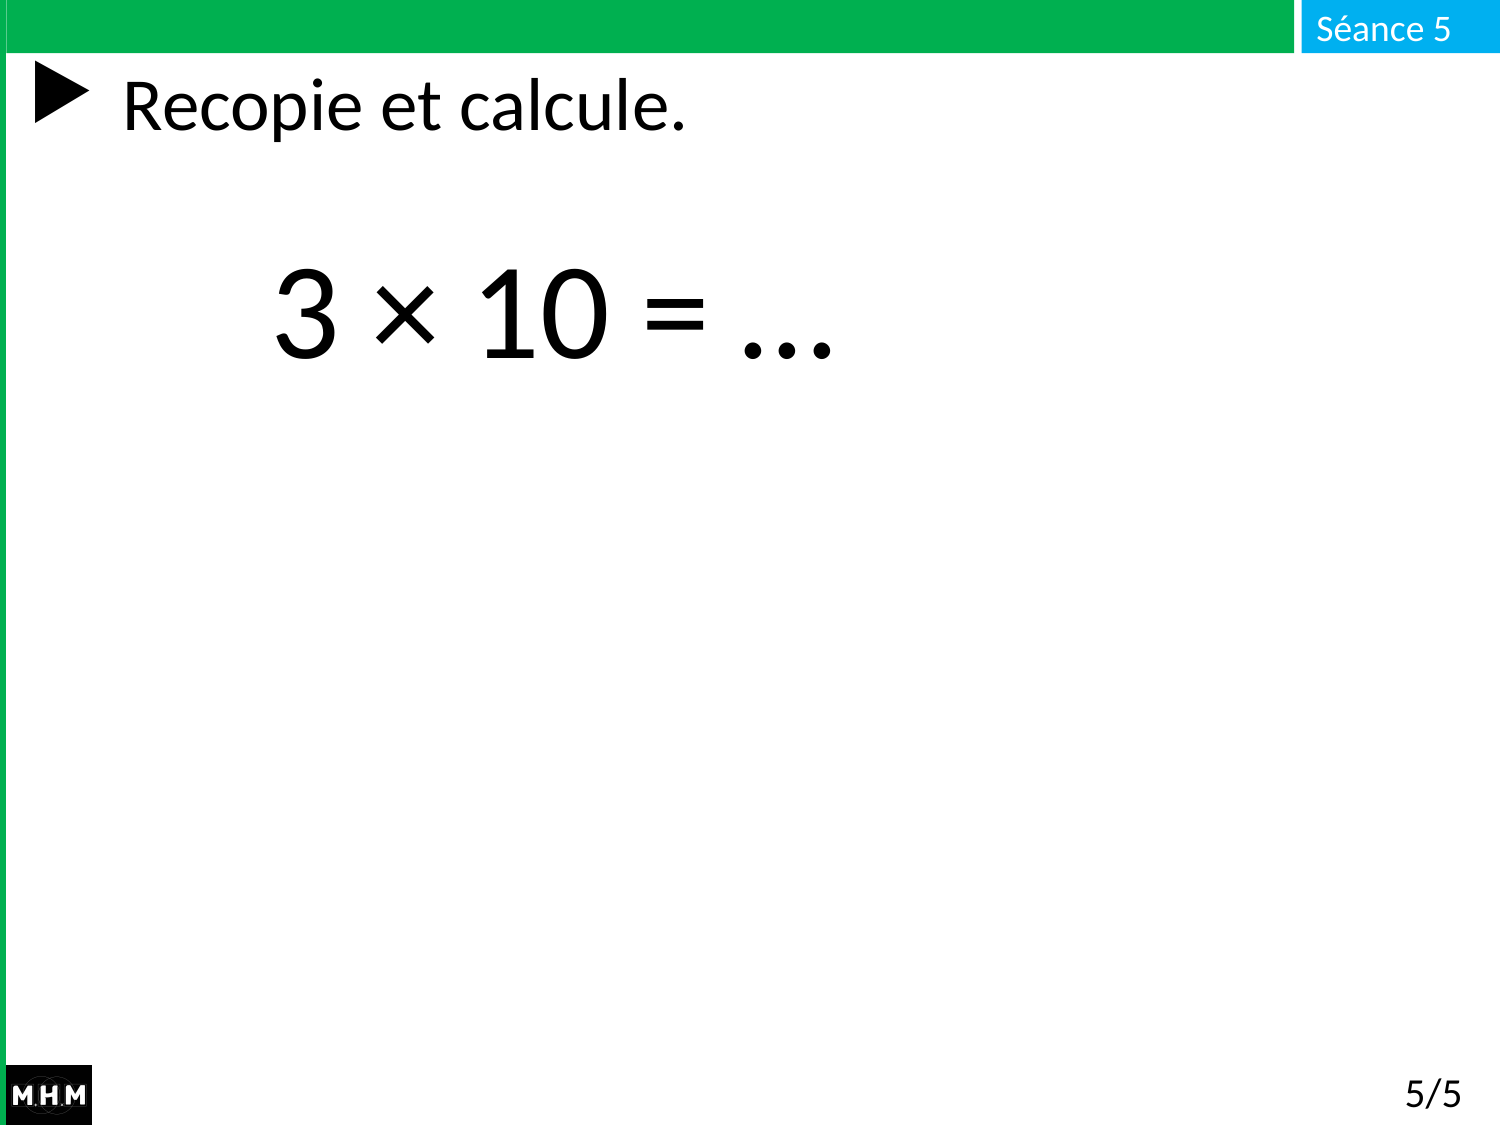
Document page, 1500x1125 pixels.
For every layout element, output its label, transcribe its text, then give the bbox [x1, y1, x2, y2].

title Recopie et calcule. [13, 58, 1397, 154]
text_box 3 × 10 = … [144, 201, 995, 396]
text_box 5/5 [1389, 1064, 1500, 1125]
picture [6, 1065, 92, 1125]
